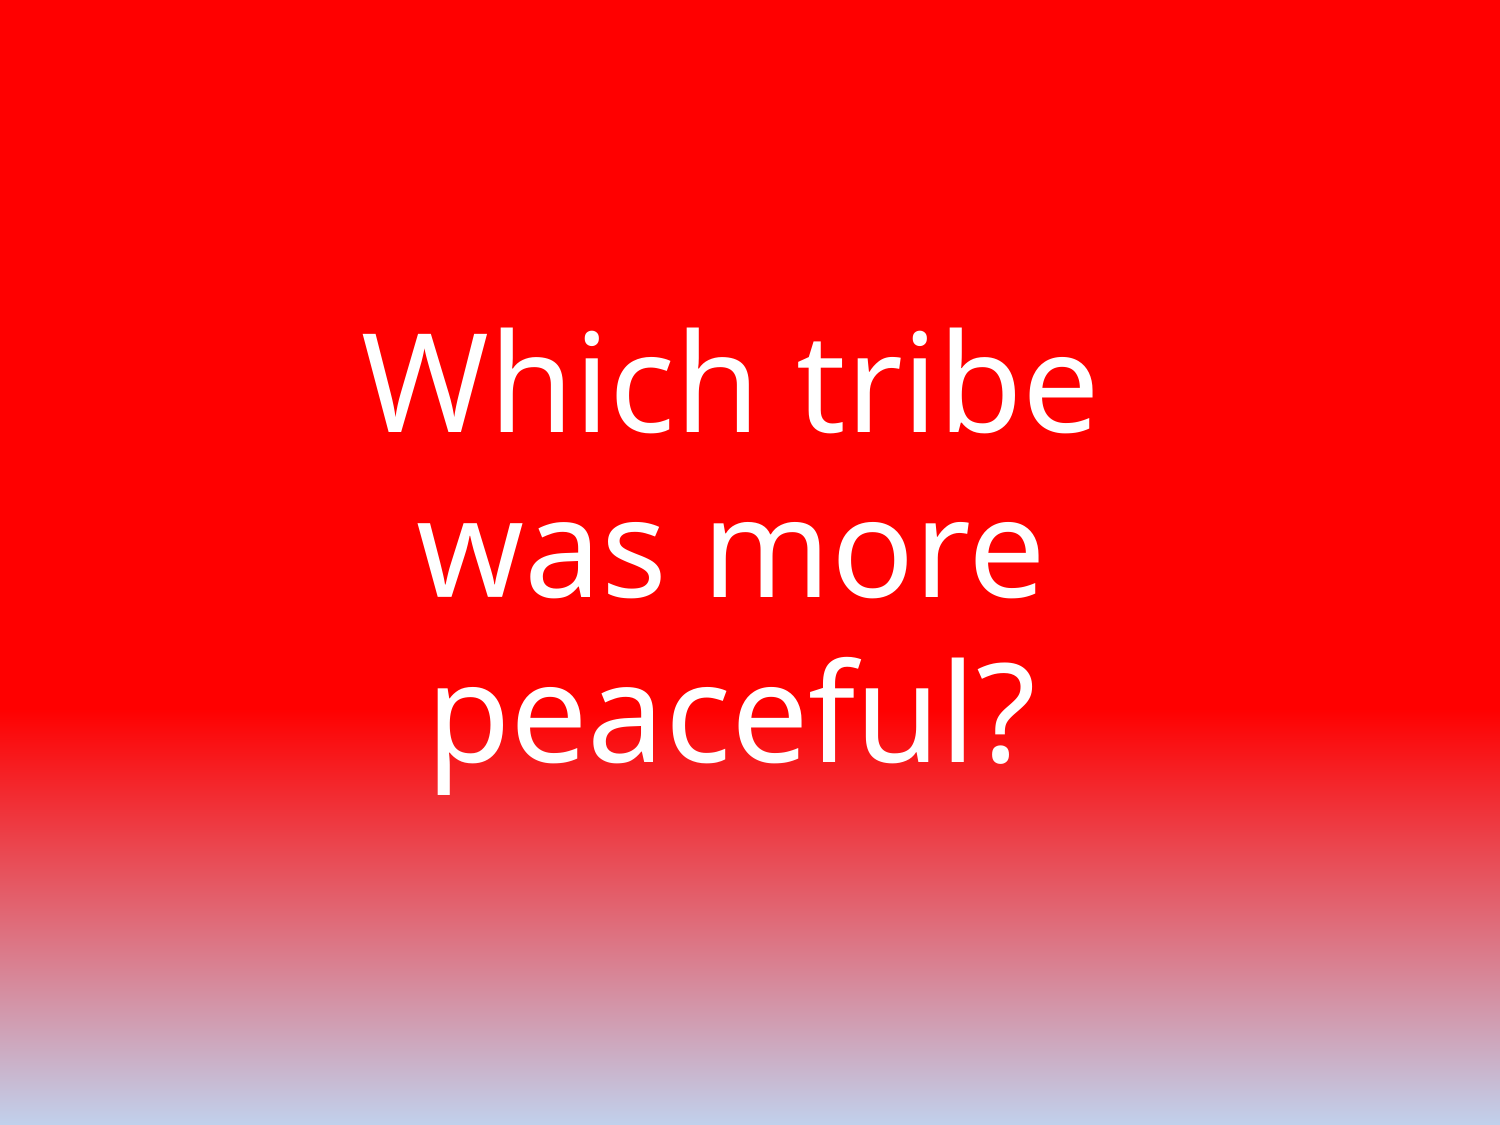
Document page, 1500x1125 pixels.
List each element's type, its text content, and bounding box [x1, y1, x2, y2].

text_box Which tribe was more peaceful? [262, 287, 1200, 798]
